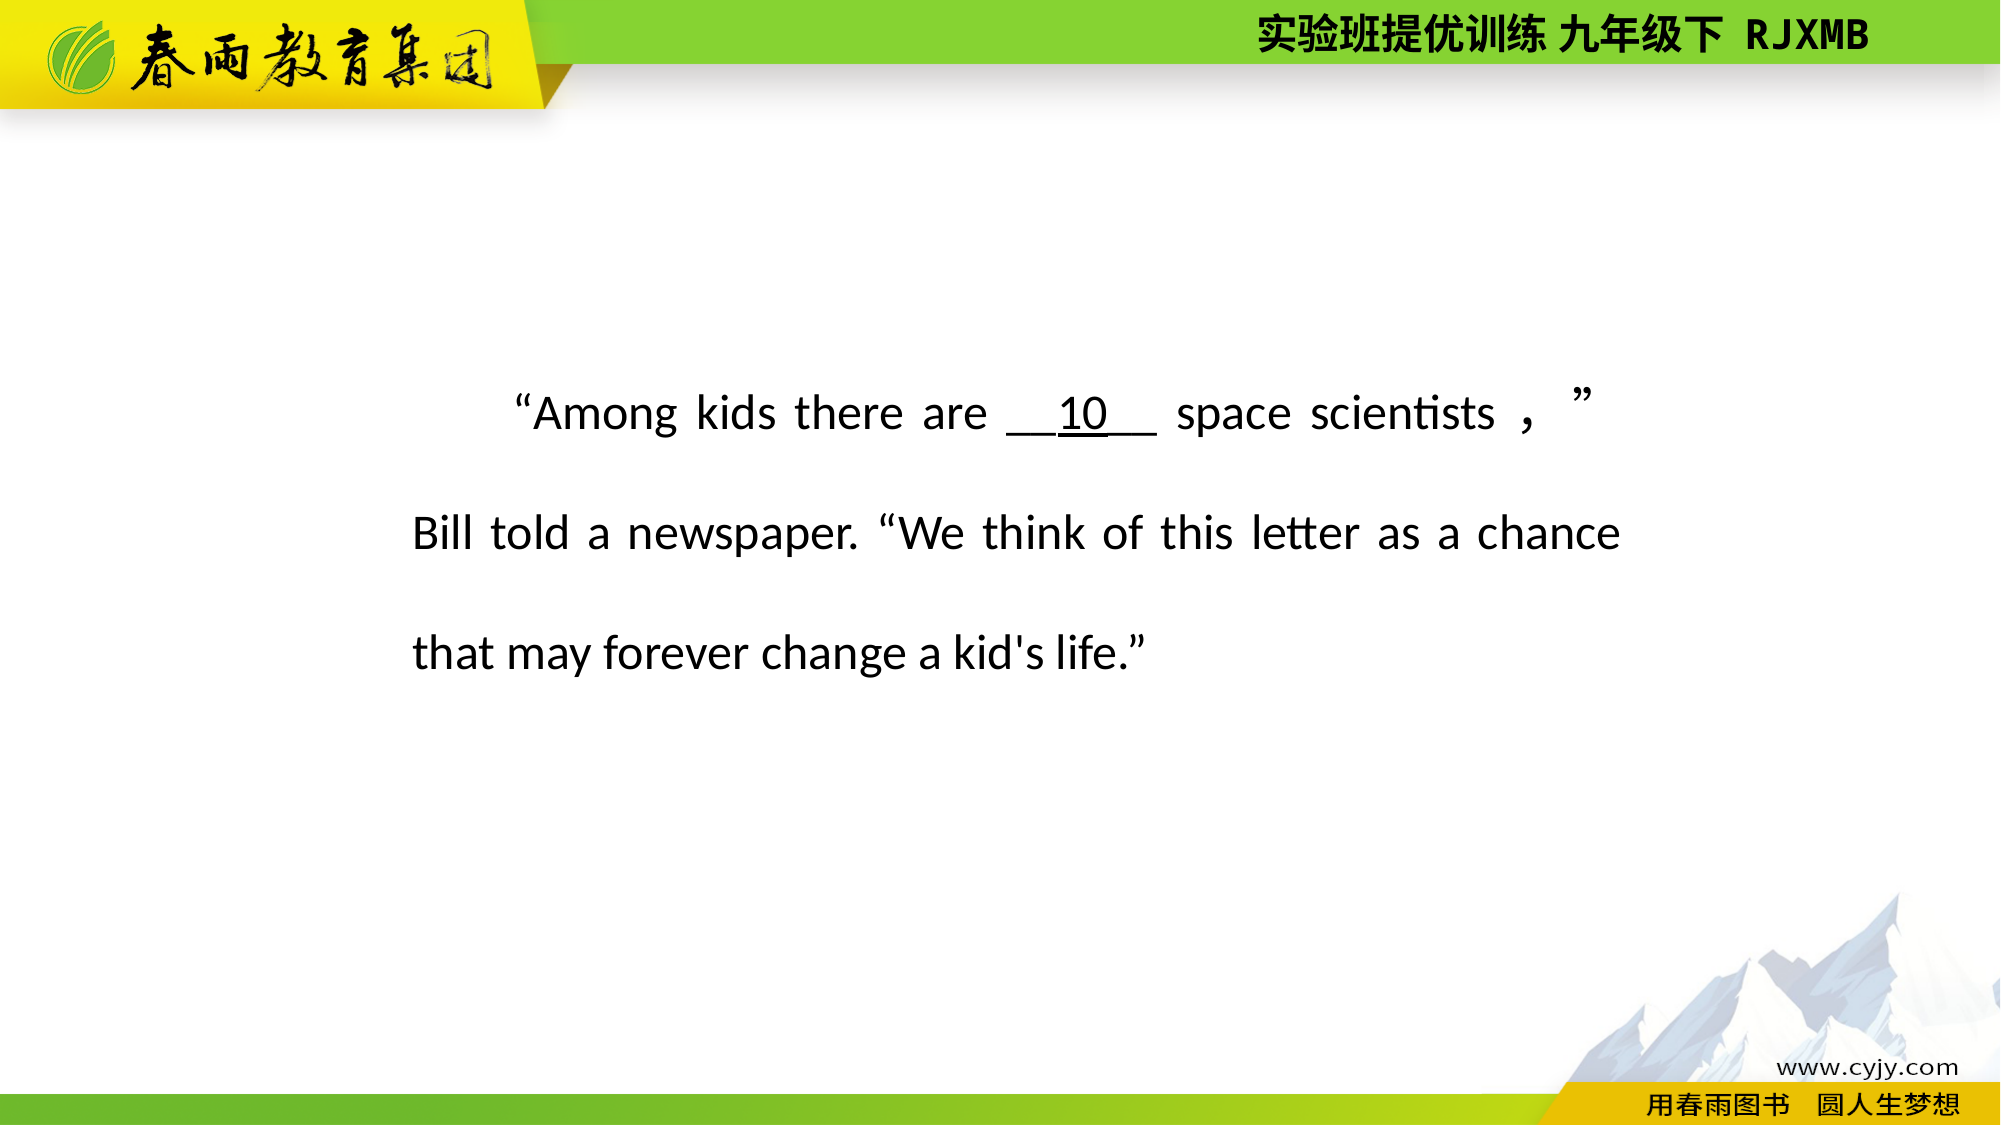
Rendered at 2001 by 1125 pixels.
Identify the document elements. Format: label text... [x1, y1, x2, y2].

text_box “Among kids there are __10__ space scientists，” Bill told a newspaper. “We think of this letter as a chance that may forever change a kid's life.” [397, 312, 1638, 688]
picture [0, 0, 2001, 1125]
